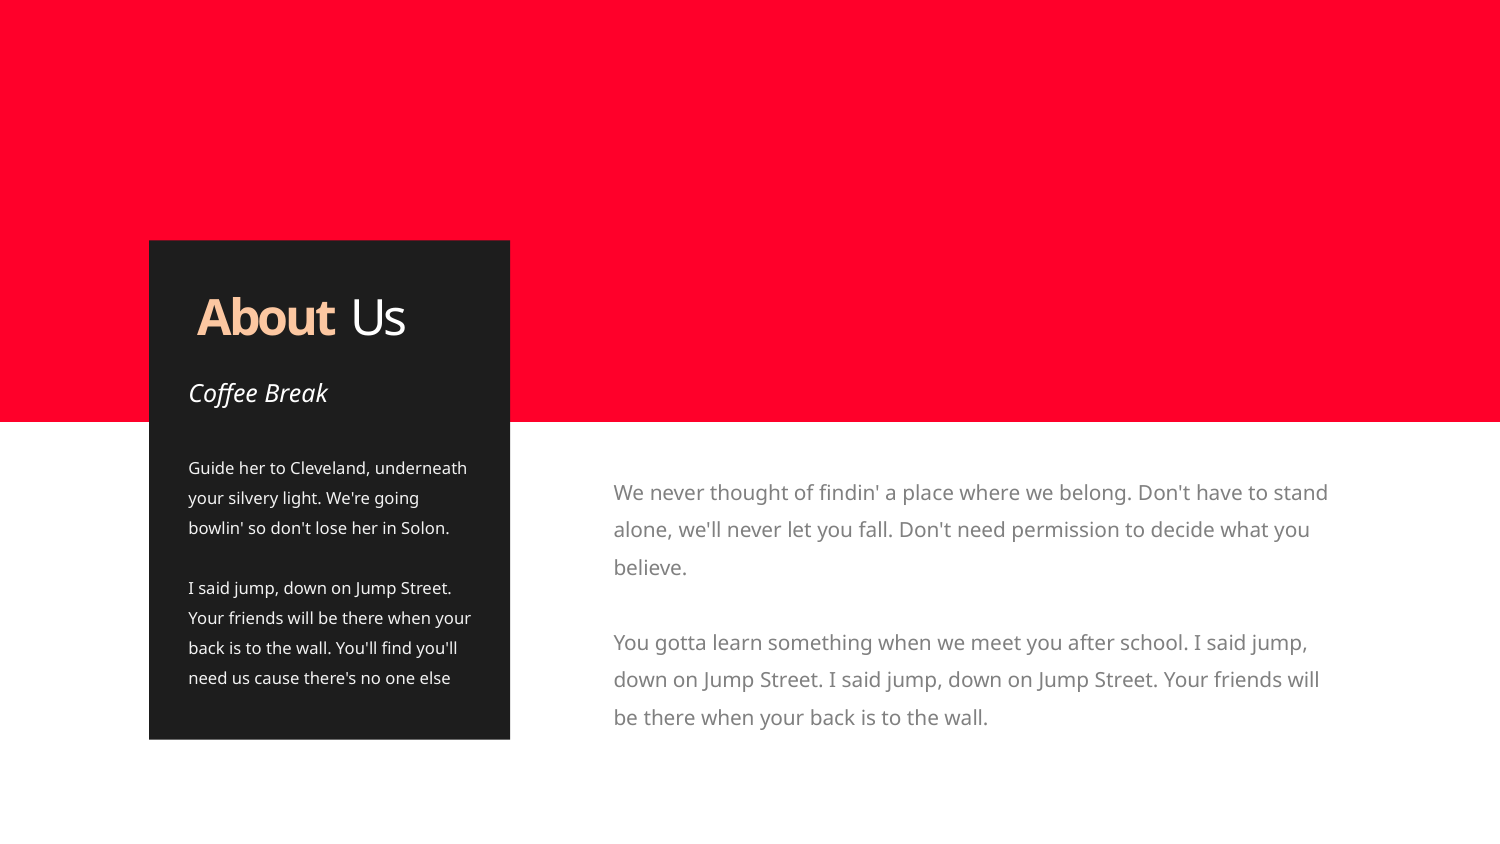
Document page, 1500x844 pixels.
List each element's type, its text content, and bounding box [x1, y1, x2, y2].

text_box We never thought of findin' a place where we belong. Don't have to stand alone, we'll never let you fall. Don't need permission to decide what you believe. You gotta learn something when we meet you after school. I said jump, down on Jump Street. I said jump, down on Jump Street. Your friends will be there when your back is to the wall. [598, 459, 1346, 737]
text_box [147, 431, 512, 742]
text_box Guide her to Cleveland, underneath your silvery light. We're going bowlin' so don't lose her in Solon. I said jump, down on Jump Street. Your friends will be there when your back is to the wall. You'll find you'll need us cause there's no one else [173, 440, 491, 695]
picture [0, 0, 1500, 423]
